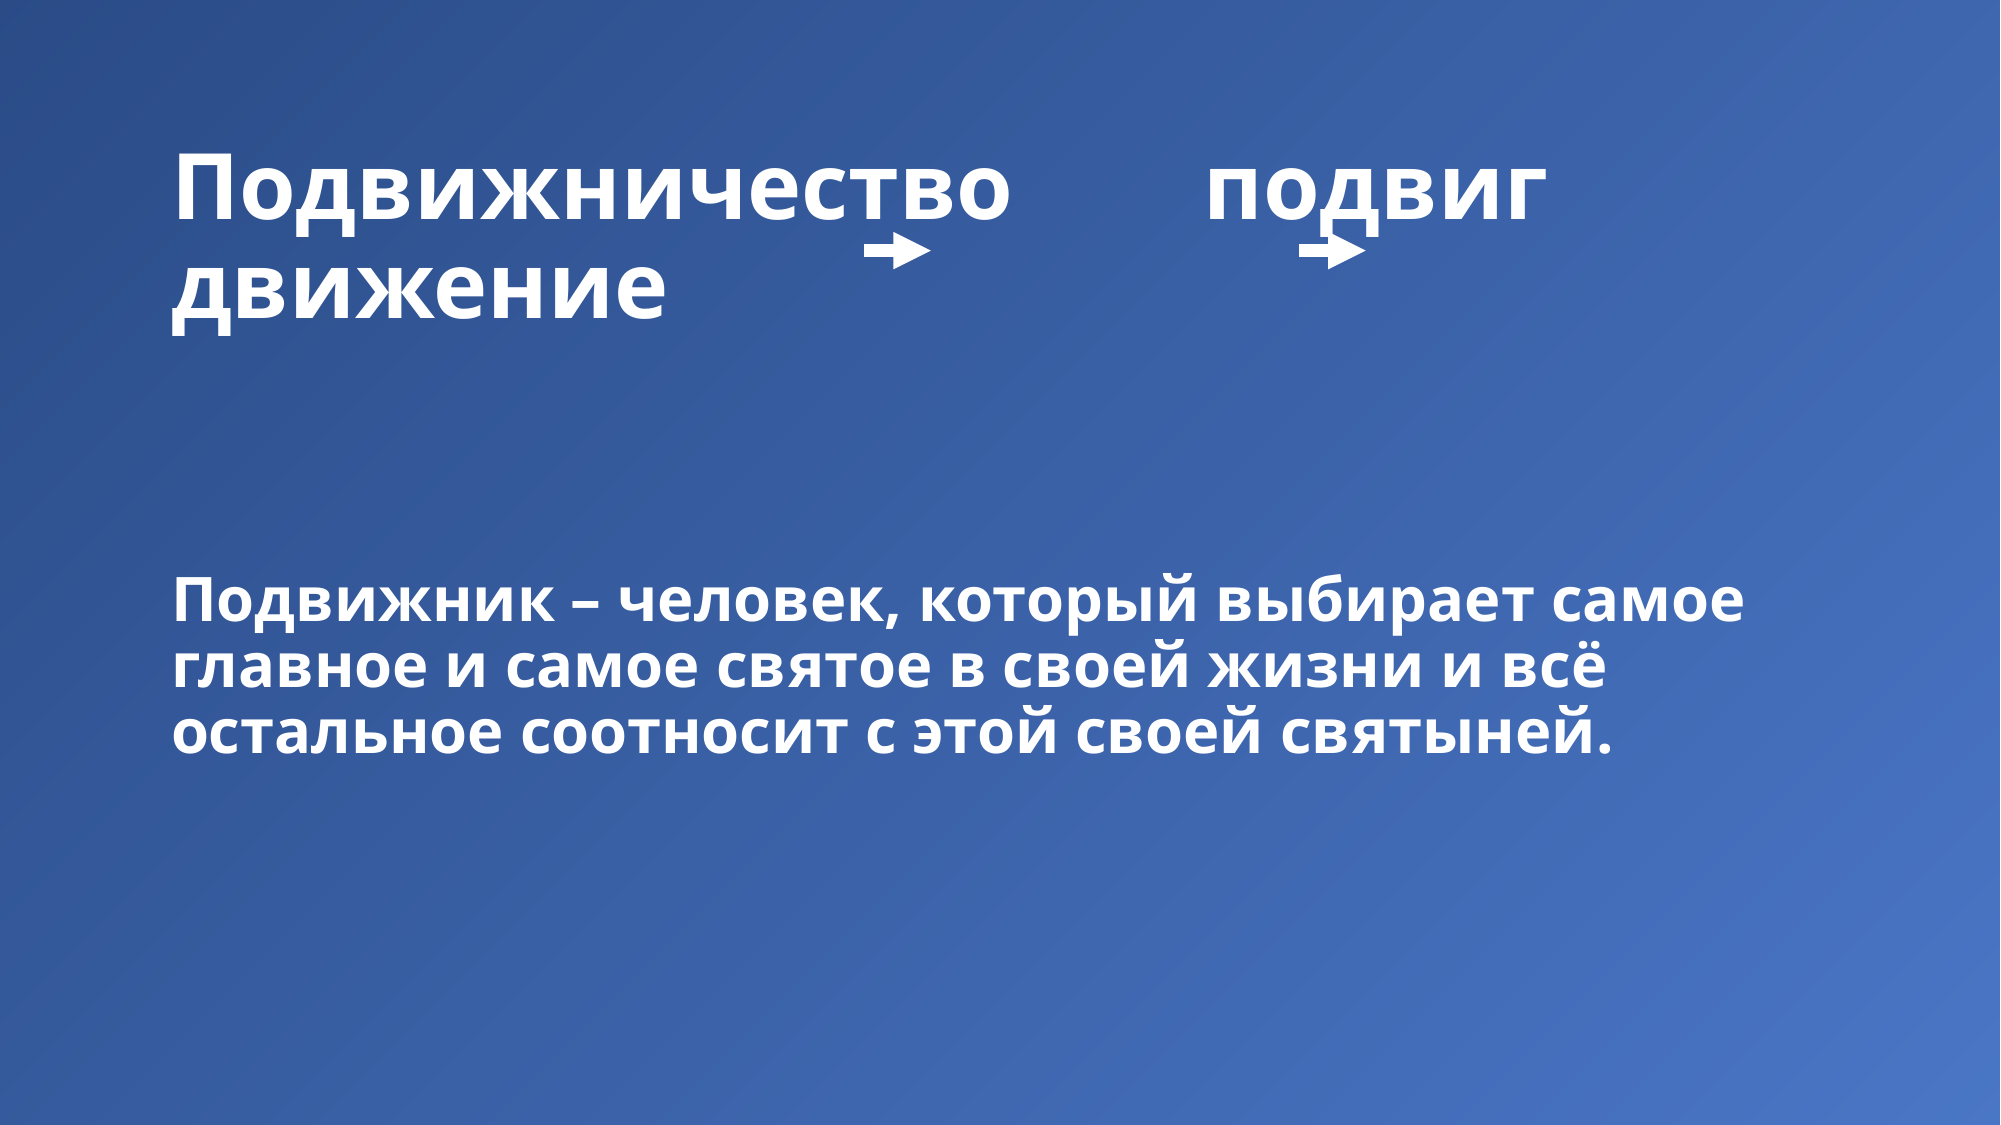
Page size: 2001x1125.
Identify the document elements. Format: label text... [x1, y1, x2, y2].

text_box Подвижник – человек, который выбирает самое главное и самое святое в своей жизни и всё остальное соотносит с этой своей святыней. [156, 559, 1881, 777]
title Подвижничество подвиг движение [156, 131, 1882, 349]
